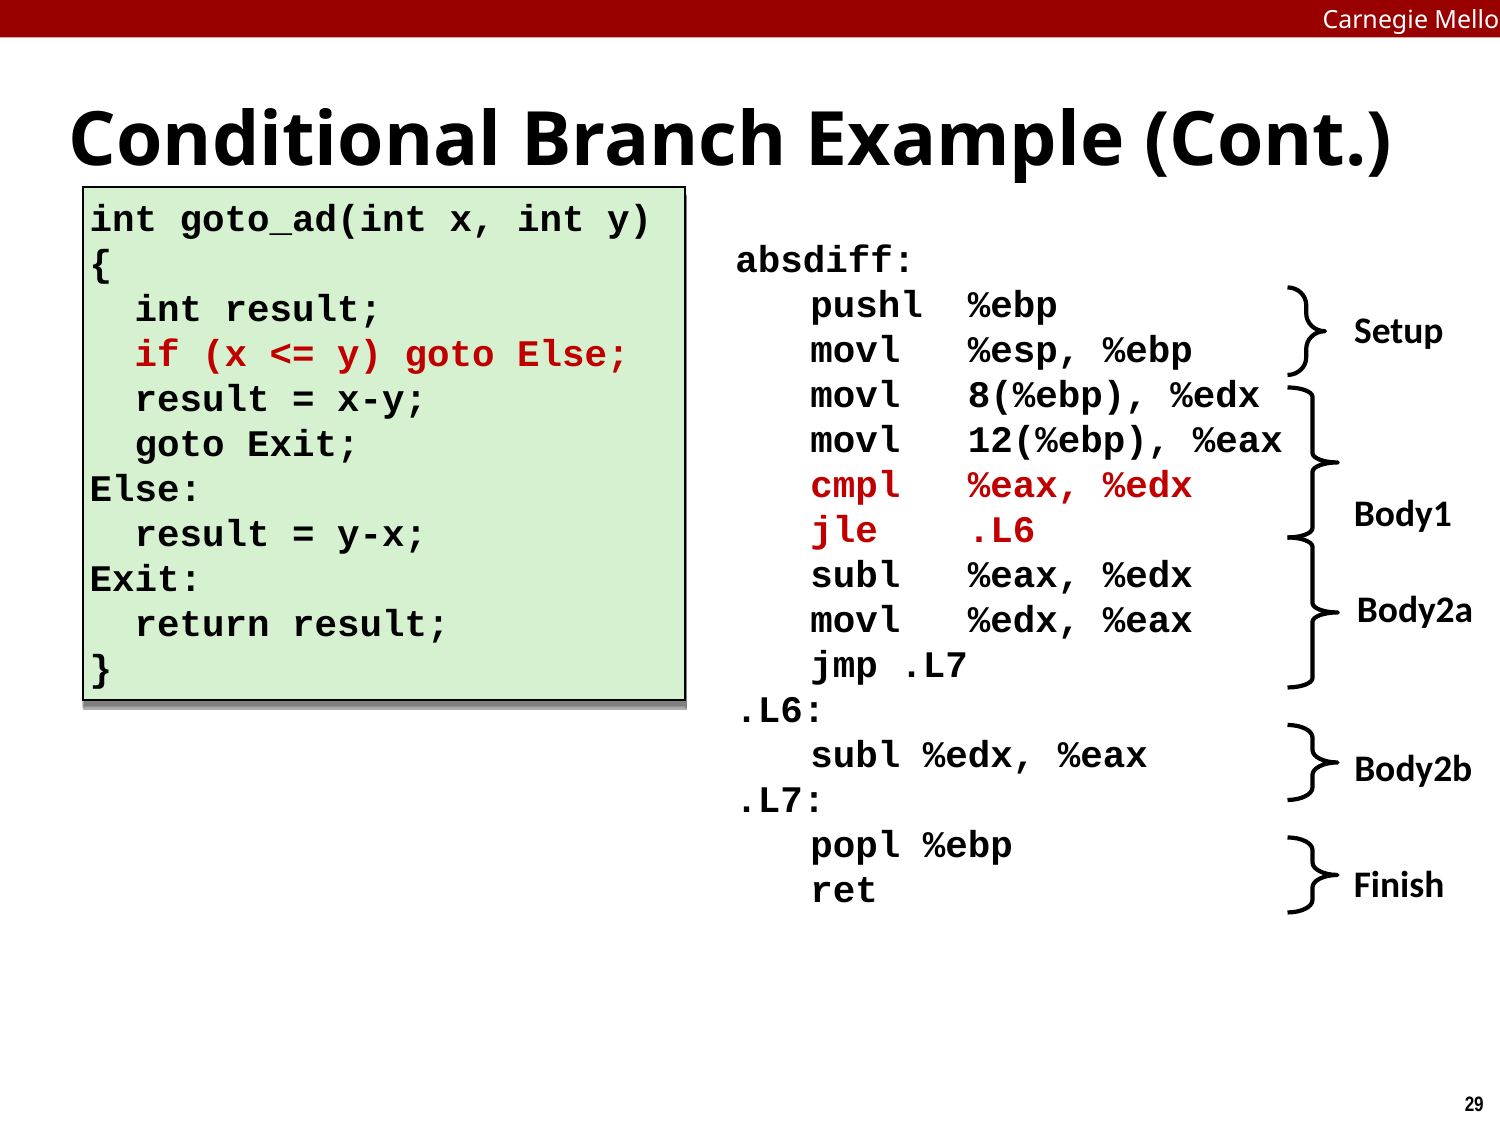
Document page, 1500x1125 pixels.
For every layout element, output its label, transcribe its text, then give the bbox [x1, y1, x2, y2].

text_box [728, 228, 1481, 1019]
title Conditional Branch Example (Cont.) [62, 41, 1438, 230]
text_box Carnegie Mellon [1322, 3, 1500, 33]
text_box [0, 0, 1500, 38]
text_box int goto_ad(int x, int y) { int result; if (x <= y) goto Else; result = x-y; goto Exit; Else: result = y-x; Exit: return result; } [83, 187, 686, 700]
